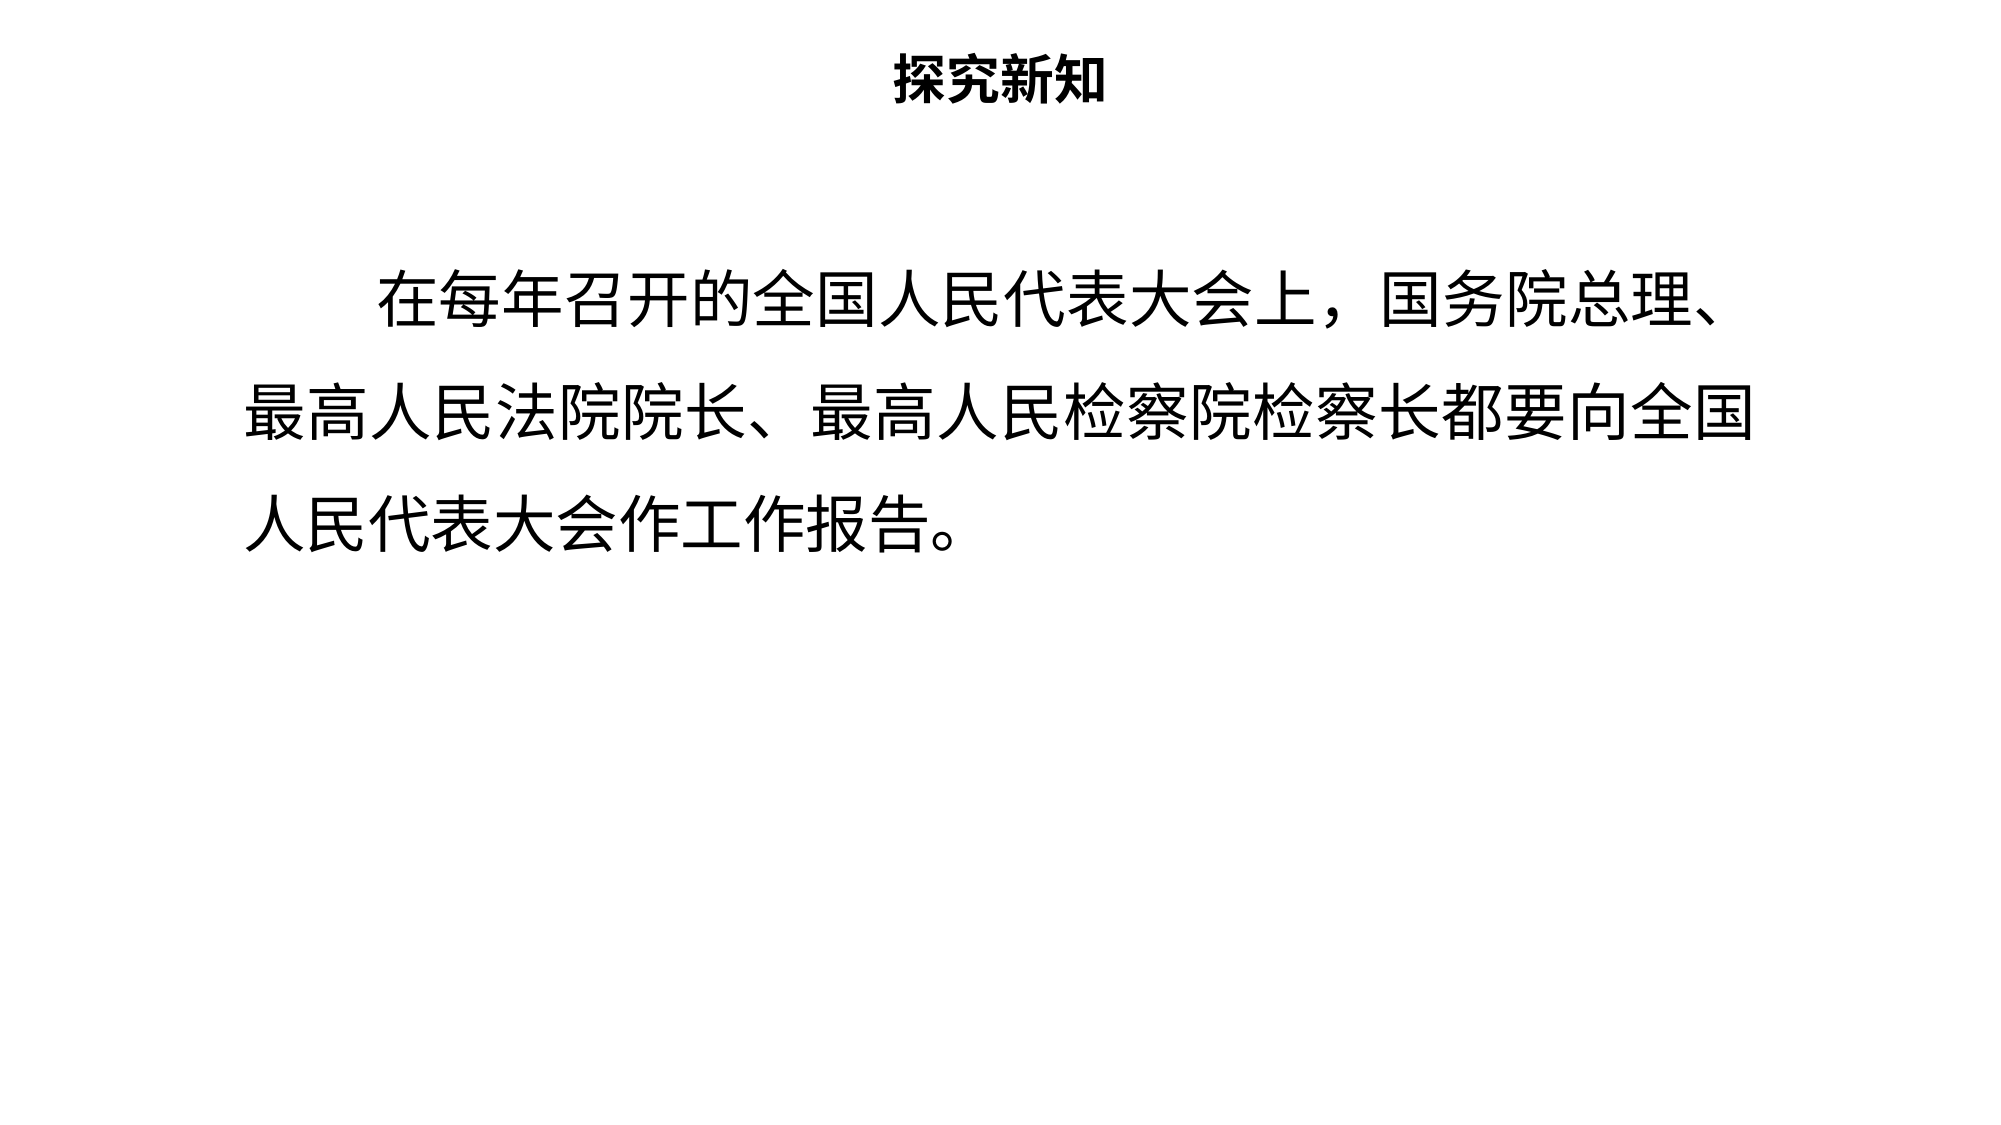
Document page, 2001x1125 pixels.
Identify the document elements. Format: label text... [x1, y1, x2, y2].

text_box 在每年召开的全国人民代表大会上，国务院总理、最高人民法院院长、最高人民检察院检察长都要向全国人民代表大会作工作报告。 [228, 215, 1773, 569]
title 探究新知 [193, 38, 1808, 119]
